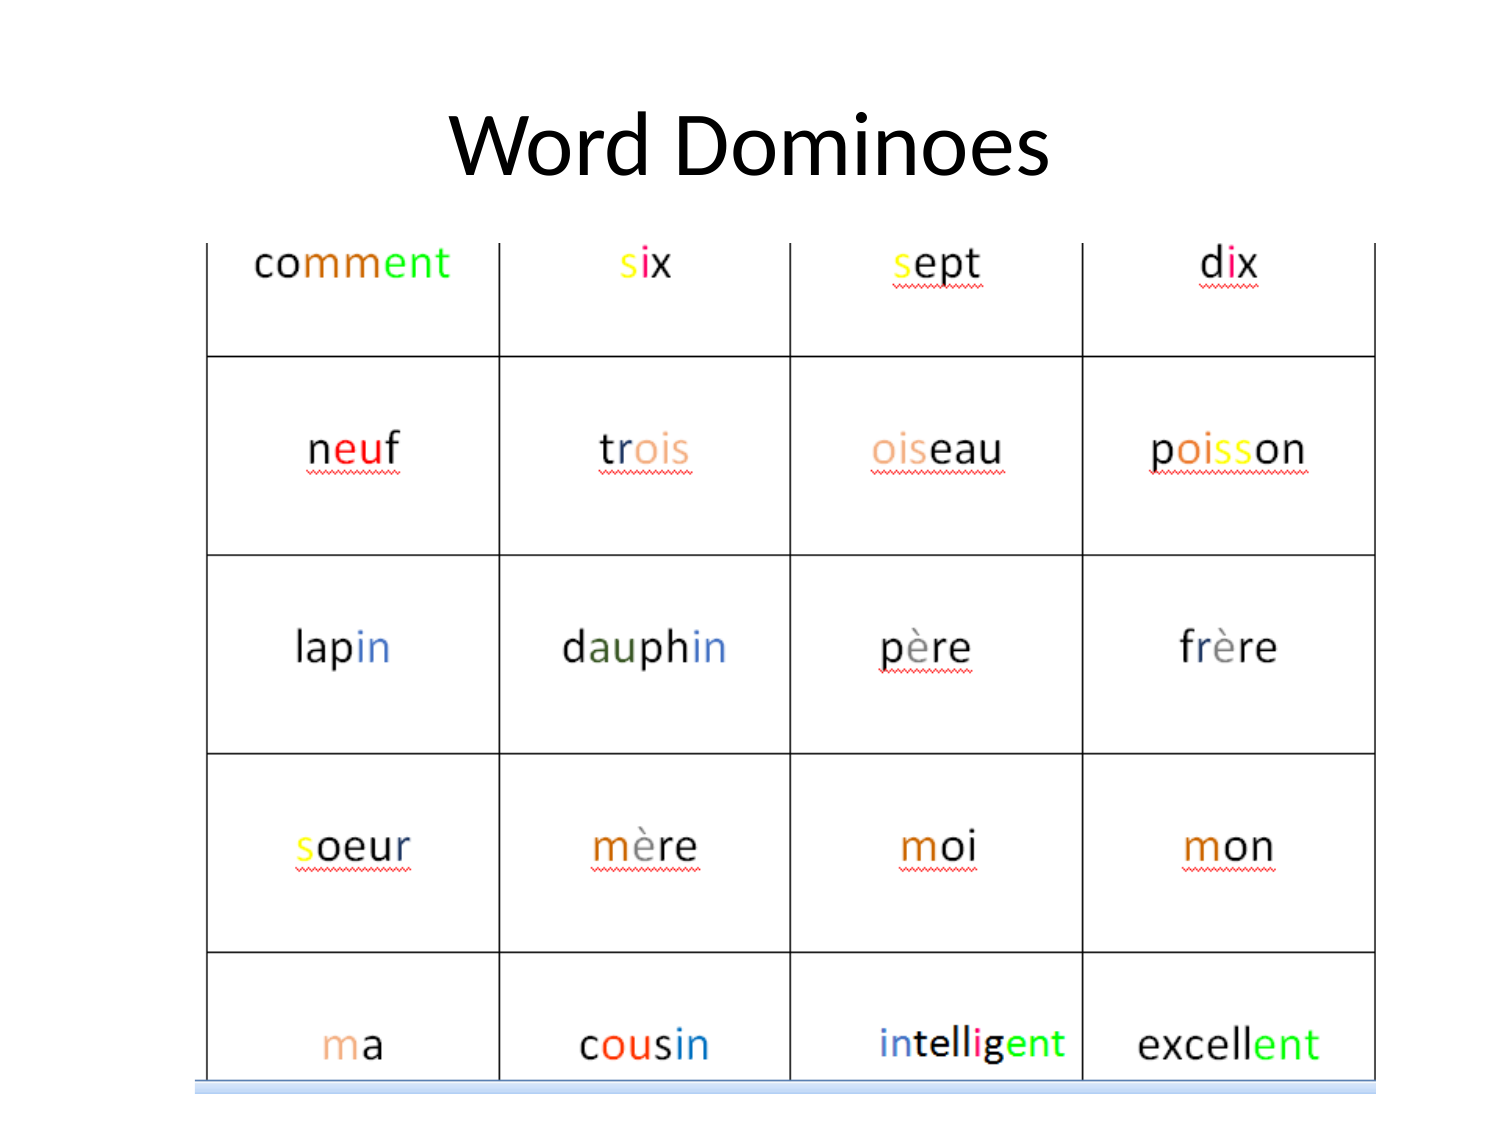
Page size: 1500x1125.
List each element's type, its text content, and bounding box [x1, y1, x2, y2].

title Word Dominoes [75, 45, 1425, 233]
picture [194, 243, 1377, 1095]
